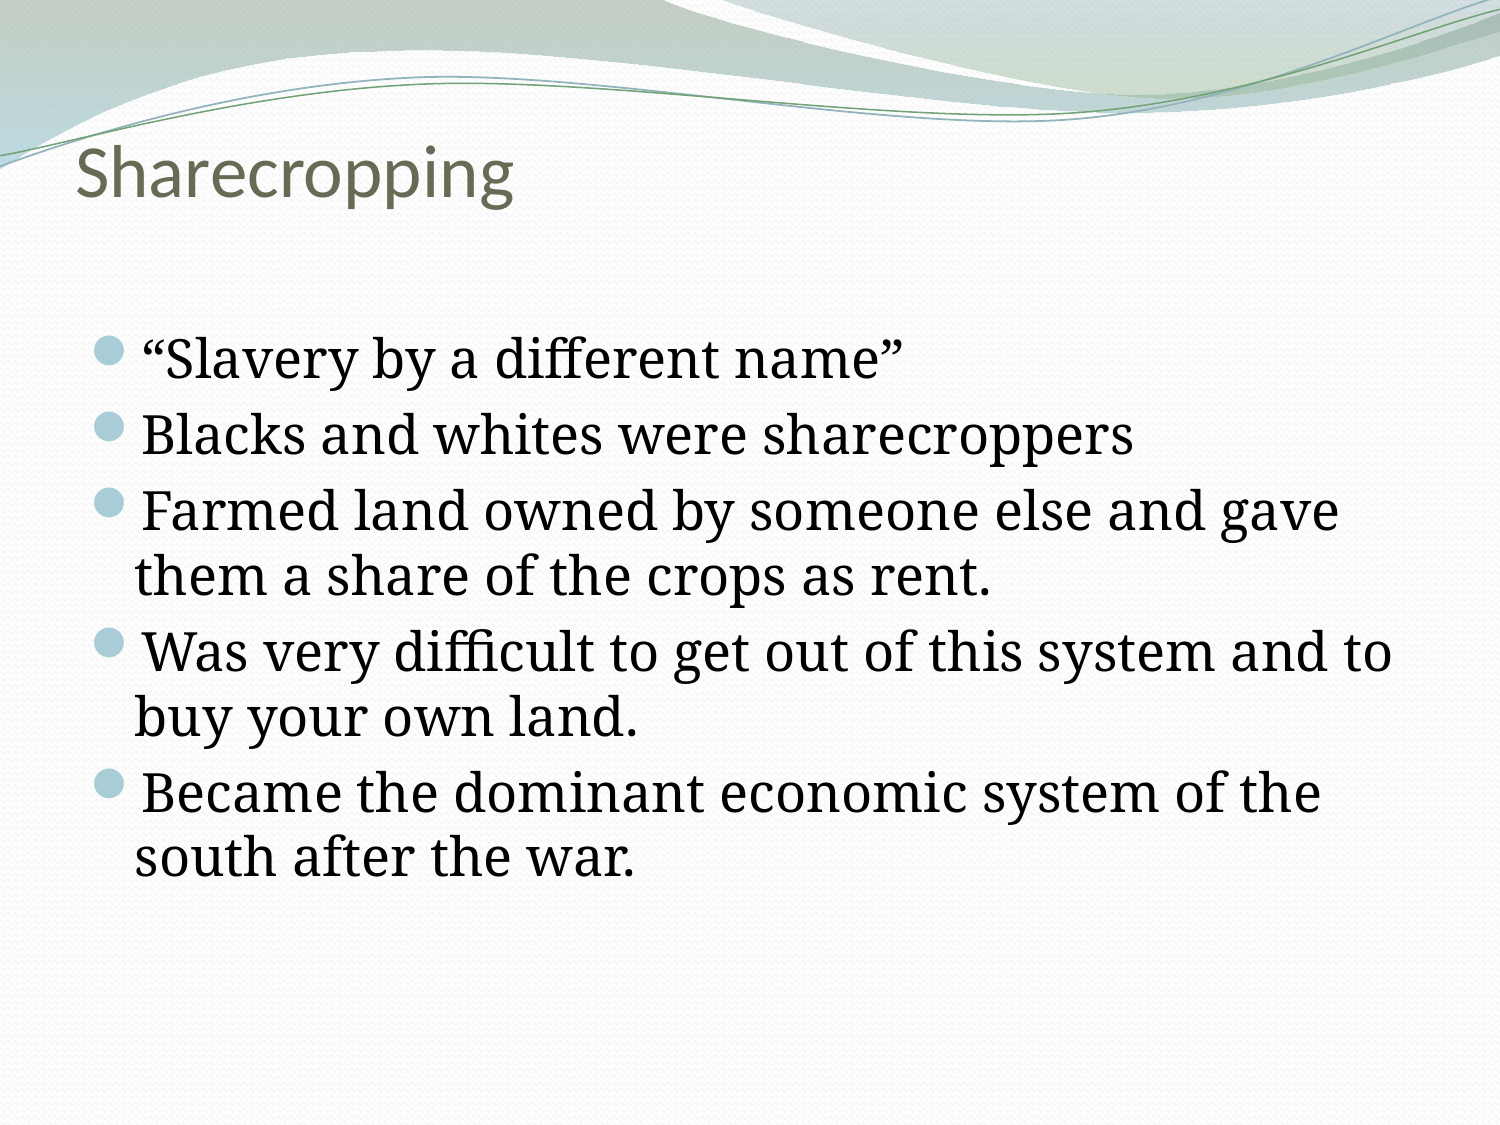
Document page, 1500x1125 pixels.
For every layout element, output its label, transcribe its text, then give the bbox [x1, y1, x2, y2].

list “Slavery by a different name” Blacks and whites were sharecroppers Farmed land owned by someone else and gave them a share of the crops as rent. Was very difficult to get out of this system and to buy your own land. Became the dominant economic system of the south after the war. [75, 317, 1425, 1038]
title Sharecropping [75, 115, 1425, 303]
